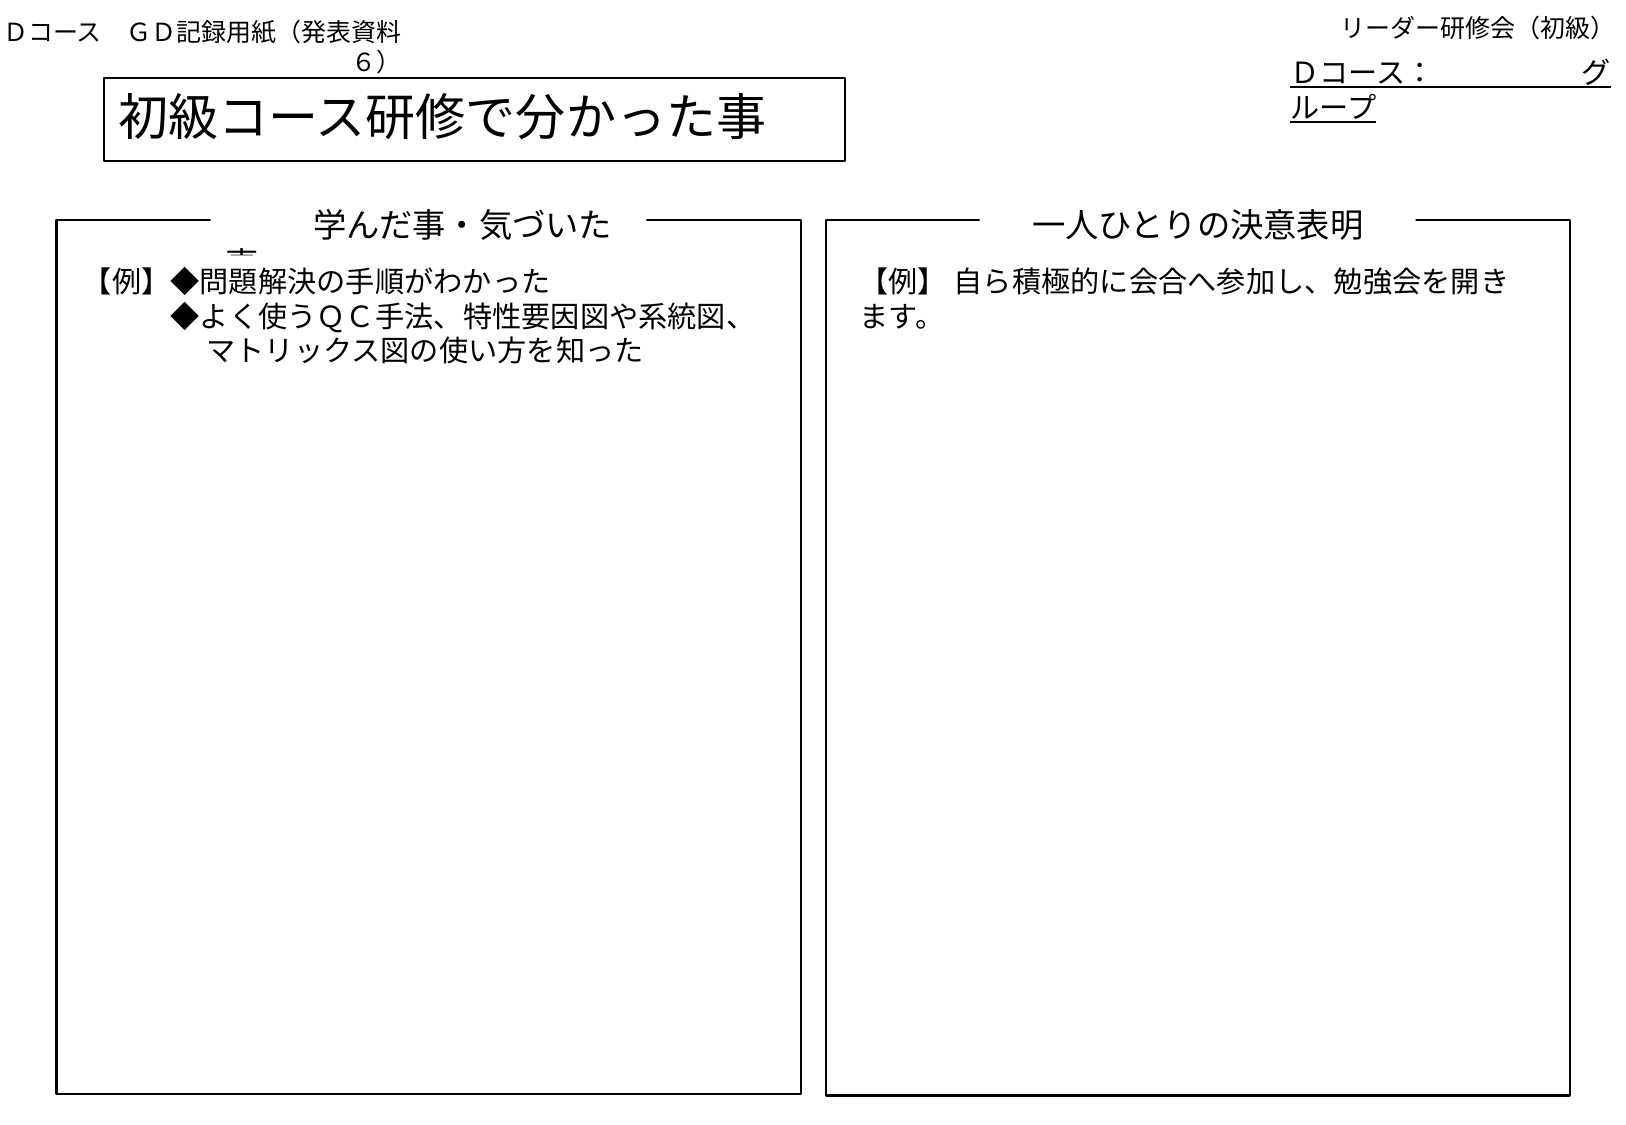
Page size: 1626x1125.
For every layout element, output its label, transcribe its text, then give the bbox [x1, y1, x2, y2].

text_box [56, 220, 801, 1094]
text_box リーダー研修会（初級） [1264, 12, 1616, 74]
text_box 【例】◆問題解決の手順がわかった ◆よく使うＱＣ手法、特性要因図や系統図、 マトリックス図の使い方を知った [68, 255, 789, 421]
text_box Ｄコース： グループ [1275, 46, 1625, 132]
text_box 一人ひとりの決意表明 [979, 196, 1416, 255]
text_box Ｄコース ＧＤ記録用紙（発表資料６） [0, 9, 417, 84]
text_box 初級コース研修で分かった事 [103, 78, 845, 161]
text_box 【例】 自ら積極的に会合へ参加し、勉強会を開きます。 [844, 255, 1542, 315]
text_box [825, 220, 1570, 1096]
text_box 学んだ事・気づいた事 [210, 196, 647, 255]
